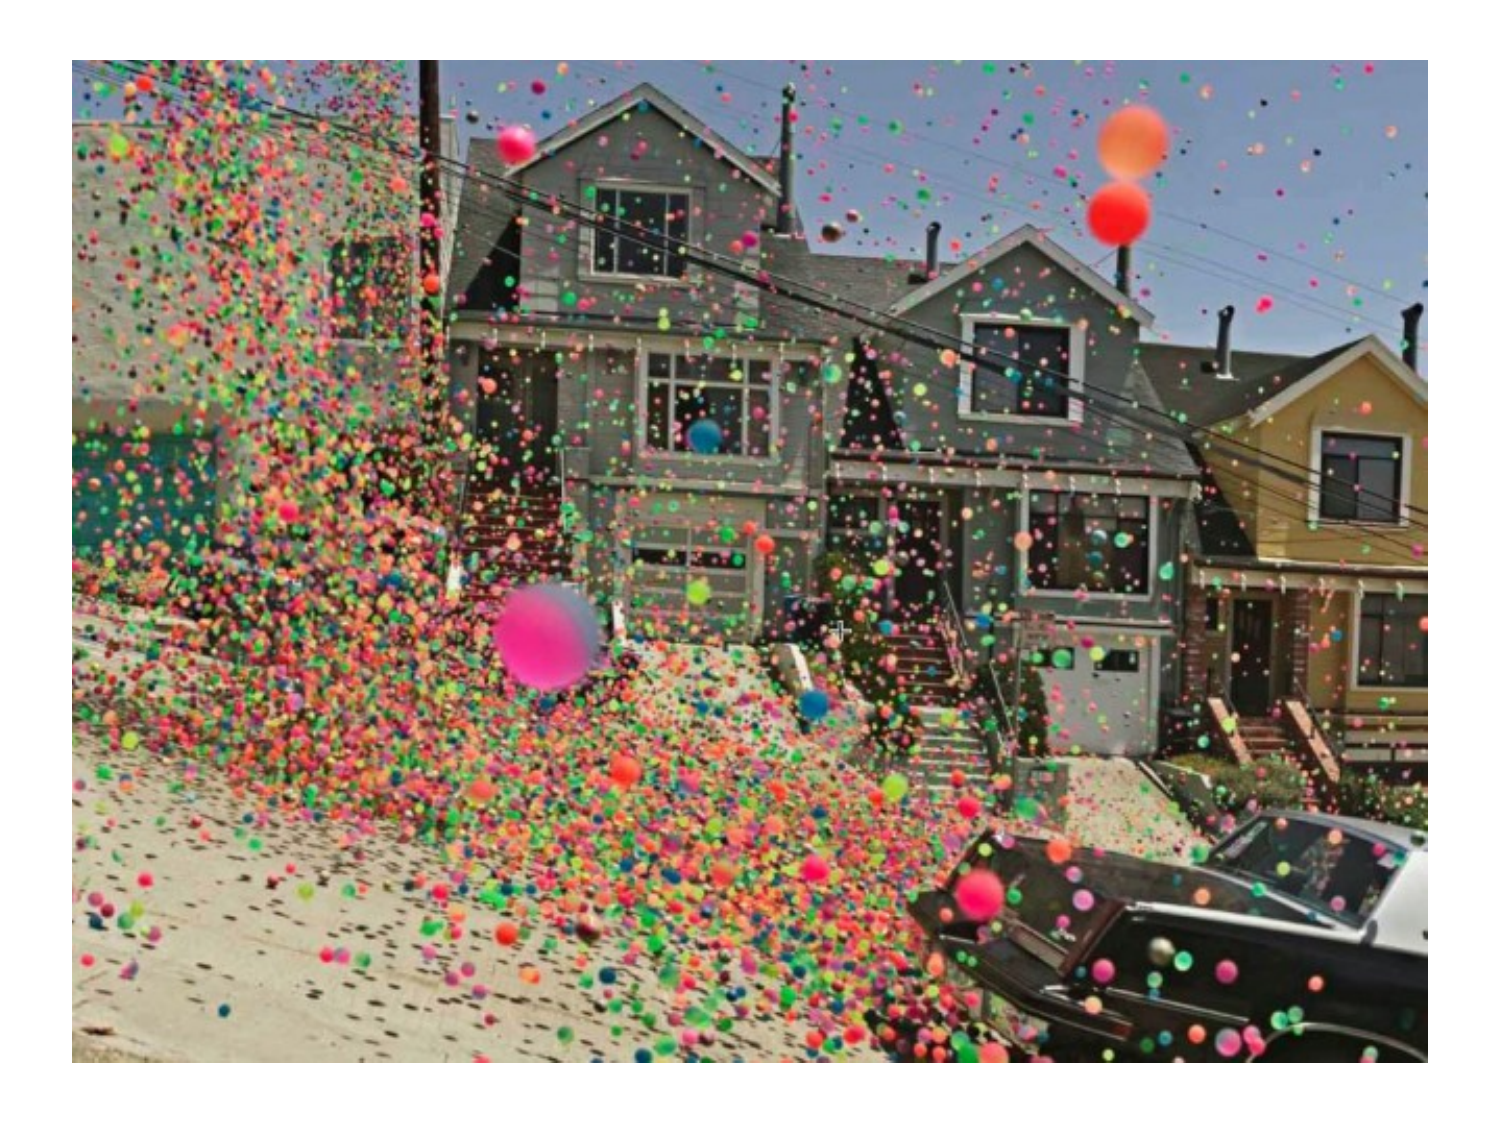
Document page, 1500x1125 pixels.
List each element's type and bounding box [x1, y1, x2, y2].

picture [72, 60, 1428, 1063]
